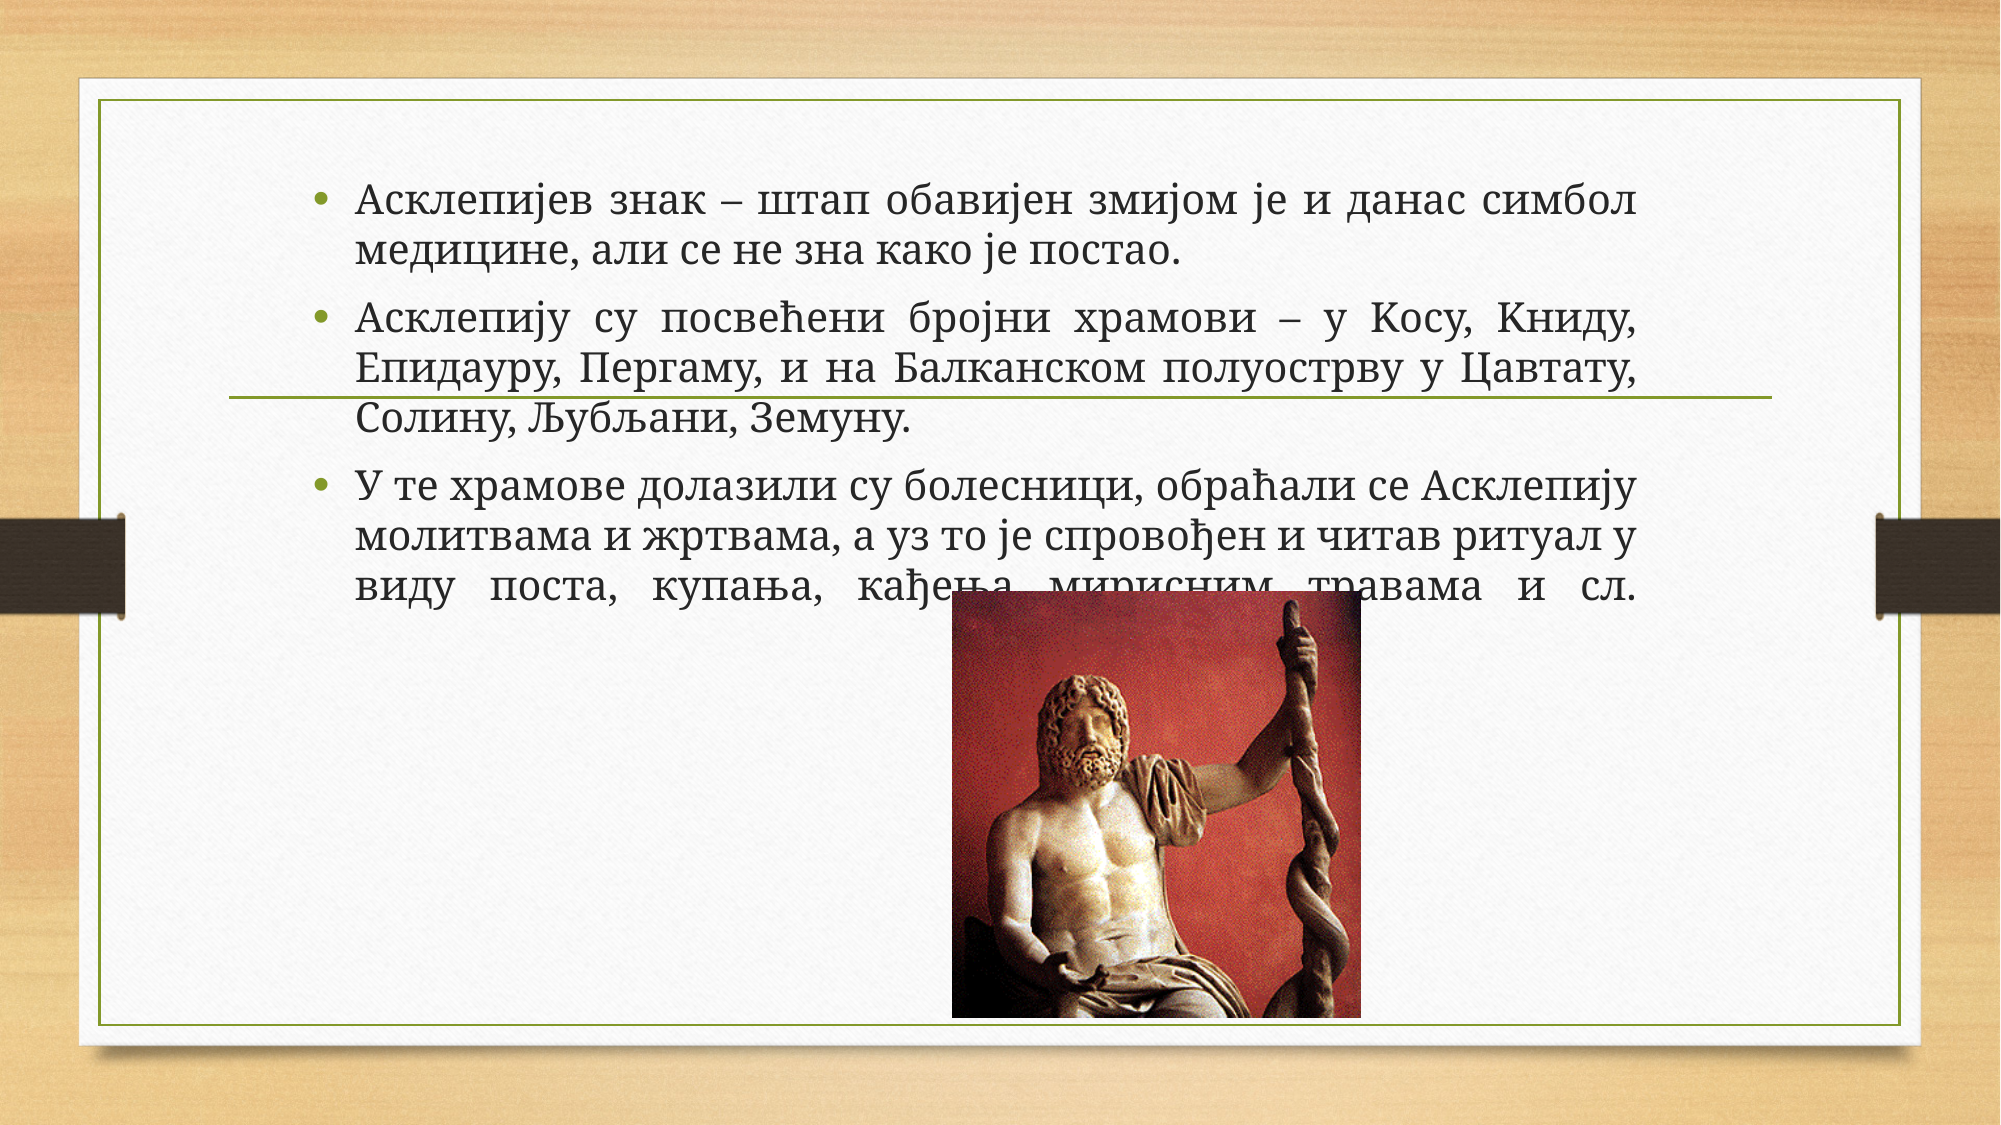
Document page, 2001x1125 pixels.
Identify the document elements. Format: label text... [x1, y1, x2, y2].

list Асклепијев знак – штап обавијен змијом је и данас симбол медицине, али се не зна како је постао. Асклепију су посвећени бројни храмови – у Kосу, Kниду, Епидауру, Пергаму, и на Балканском полуострву у Цавтату, Солину, Љубљани, Земуну. У те храмове долазили су болесници, обраћали се Асклепију молитвама и жртвама, а уз то је спровођен и читав ритуал у виду поста, купања, кађења мирисним травама и сл. [297, 165, 1654, 757]
picture [0, 0, 2001, 1125]
